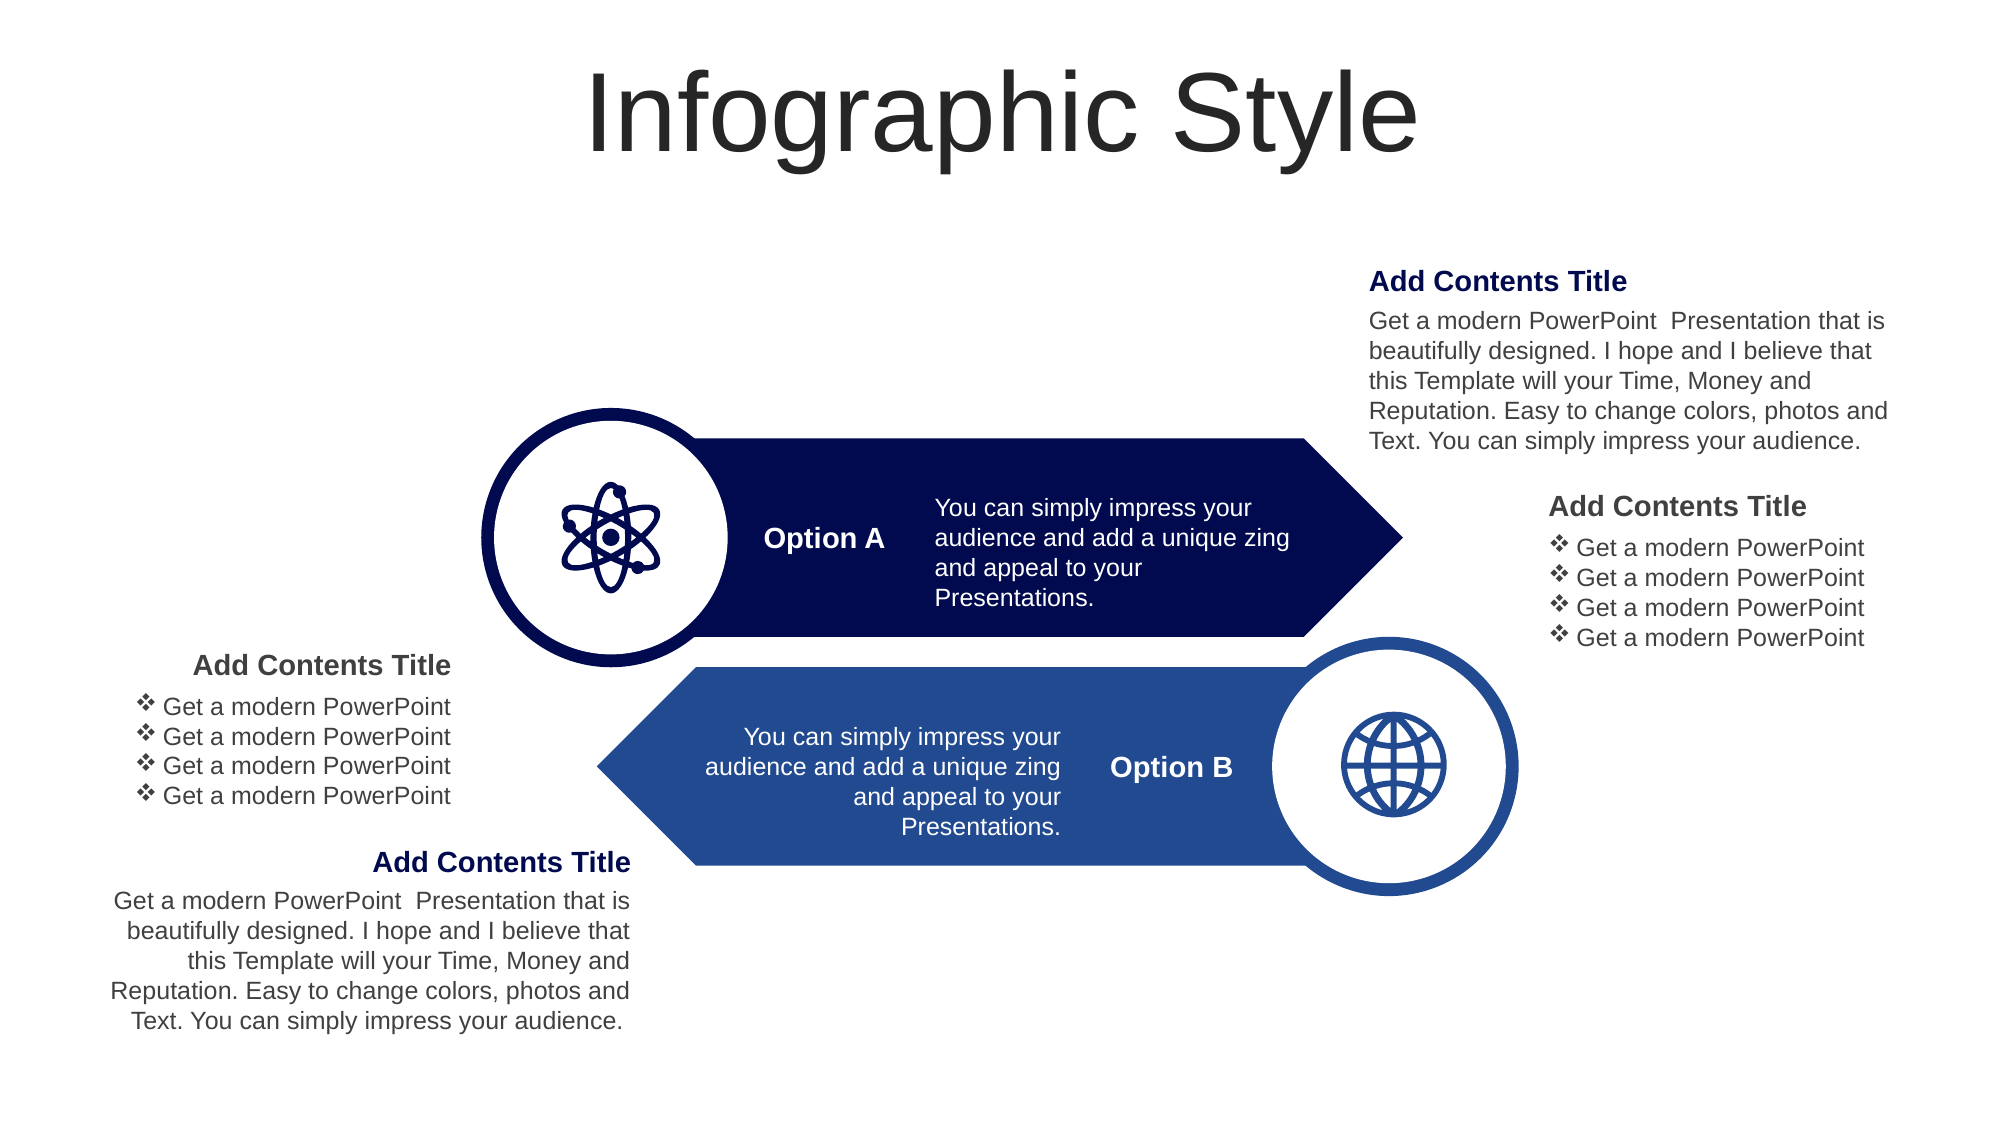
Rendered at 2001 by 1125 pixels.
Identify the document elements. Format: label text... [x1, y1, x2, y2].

list Infographic Style [53, 55, 1952, 175]
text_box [1353, 255, 1906, 464]
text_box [94, 835, 647, 1044]
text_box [1533, 480, 1906, 661]
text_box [94, 638, 467, 820]
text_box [596, 636, 1519, 897]
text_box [481, 407, 1404, 668]
